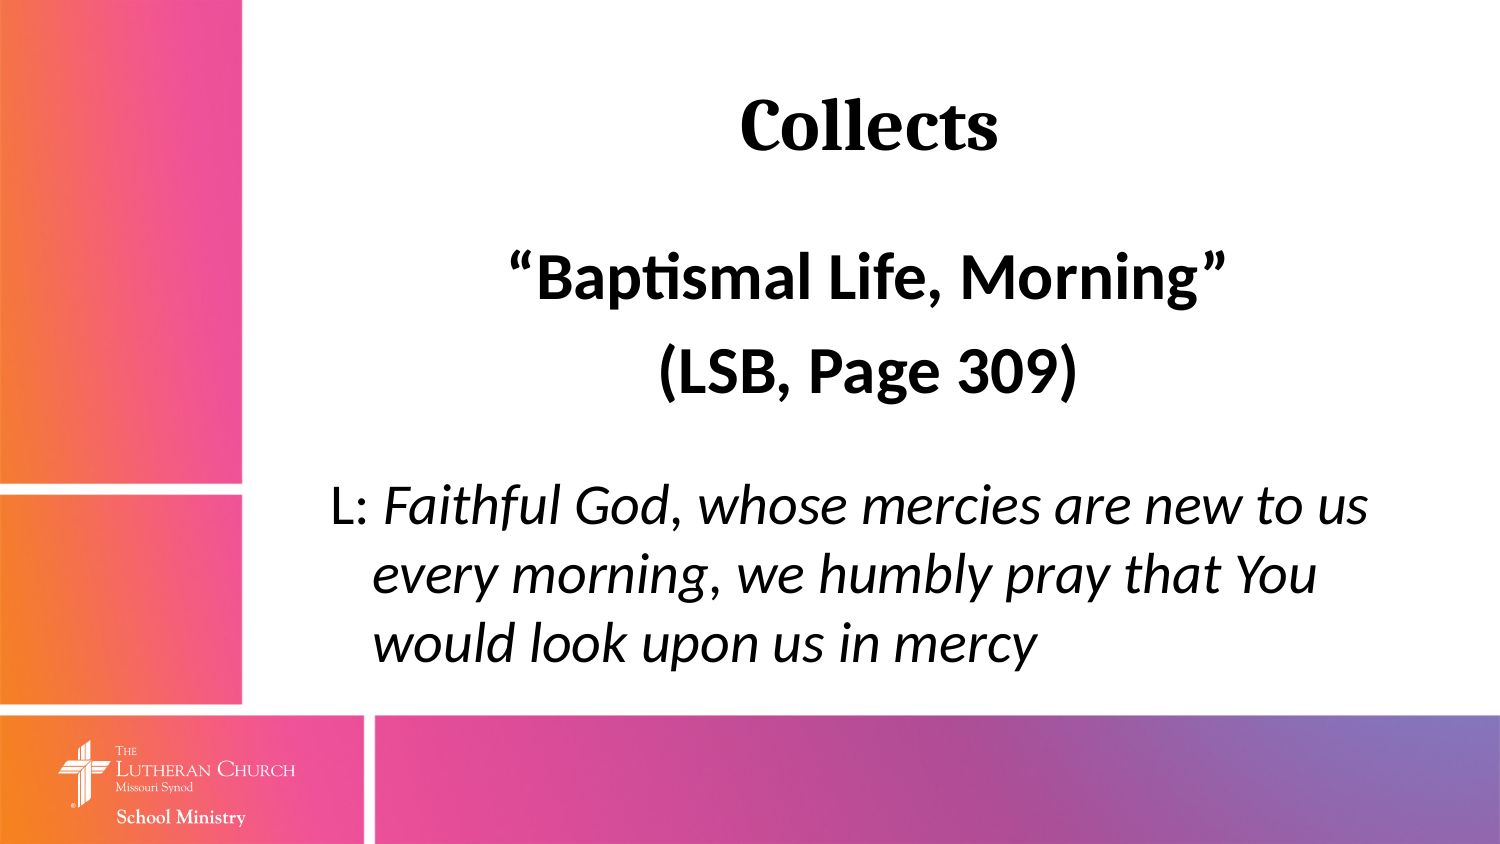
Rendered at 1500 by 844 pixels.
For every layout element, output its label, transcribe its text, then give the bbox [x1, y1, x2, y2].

title Collects [318, 45, 1422, 208]
list “Baptismal Life, Morning” (LSB, Page 309) L: Faithful God, whose mercies are new to us every morning, we humbly pray that You would look upon us in mercy [315, 224, 1422, 688]
picture [0, 0, 1500, 844]
